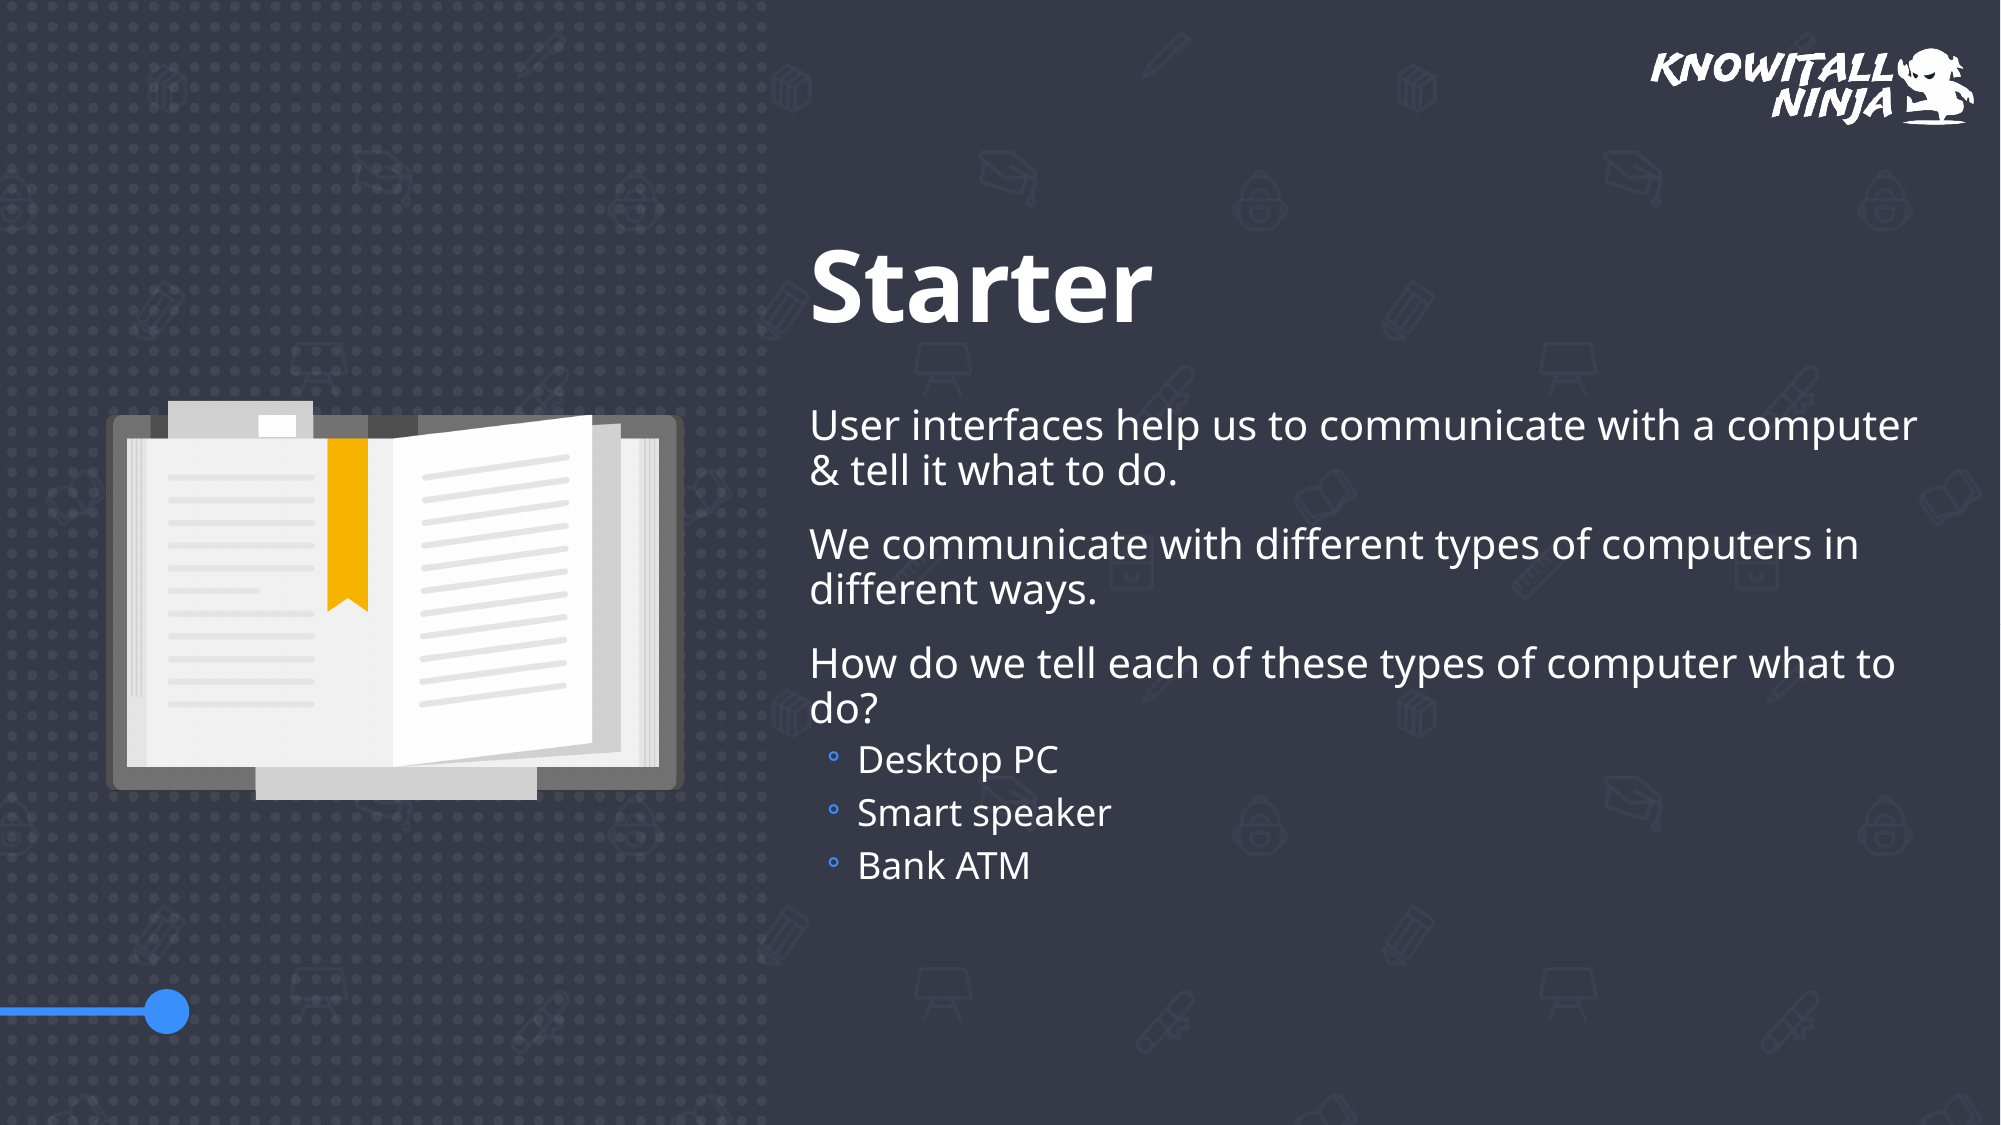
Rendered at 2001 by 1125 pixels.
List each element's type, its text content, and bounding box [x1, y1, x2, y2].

list User interfaces help us to communicate with a computer & tell it what to do. We communicate with different types of computers in different ways. How do we tell each of these types of computer what to do? Desktop PC Smart speaker Bank ATM [794, 397, 1928, 1090]
picture [0, 0, 2001, 1125]
title Starter [794, 125, 1928, 351]
